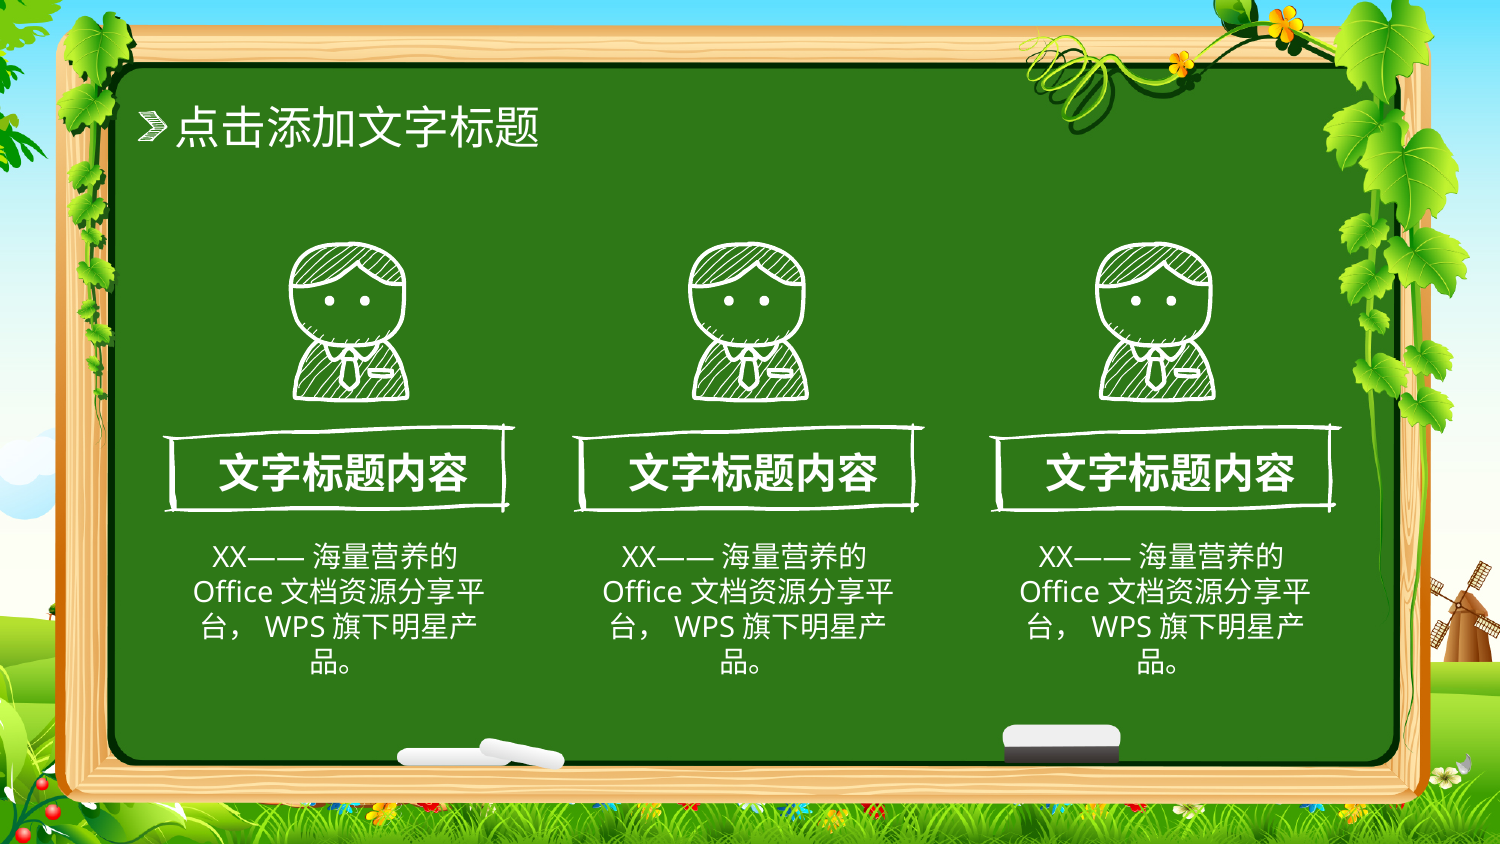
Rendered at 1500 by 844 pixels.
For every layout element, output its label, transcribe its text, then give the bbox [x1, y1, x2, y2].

text_box [163, 424, 515, 512]
text_box 点击添加文字标题 [174, 98, 542, 154]
text_box [137, 110, 168, 142]
text_box 文字标题内容 [218, 446, 470, 497]
text_box [572, 424, 925, 512]
text_box XX——海量营养的Office文档资源分享平台，WPS旗下明星产品。 [176, 532, 502, 684]
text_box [688, 241, 809, 403]
text_box XX——海量营养的Office文档资源分享平台，WPS旗下明星产品。 [585, 532, 912, 684]
text_box XX——海量营养的Office文档资源分享平台，WPS旗下明星产品。 [1002, 532, 1329, 684]
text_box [1094, 241, 1216, 403]
text_box 文字标题内容 [1045, 446, 1296, 497]
picture [0, 0, 1500, 844]
text_box 文字标题内容 [628, 446, 879, 497]
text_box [288, 241, 410, 403]
text_box [989, 424, 1342, 512]
